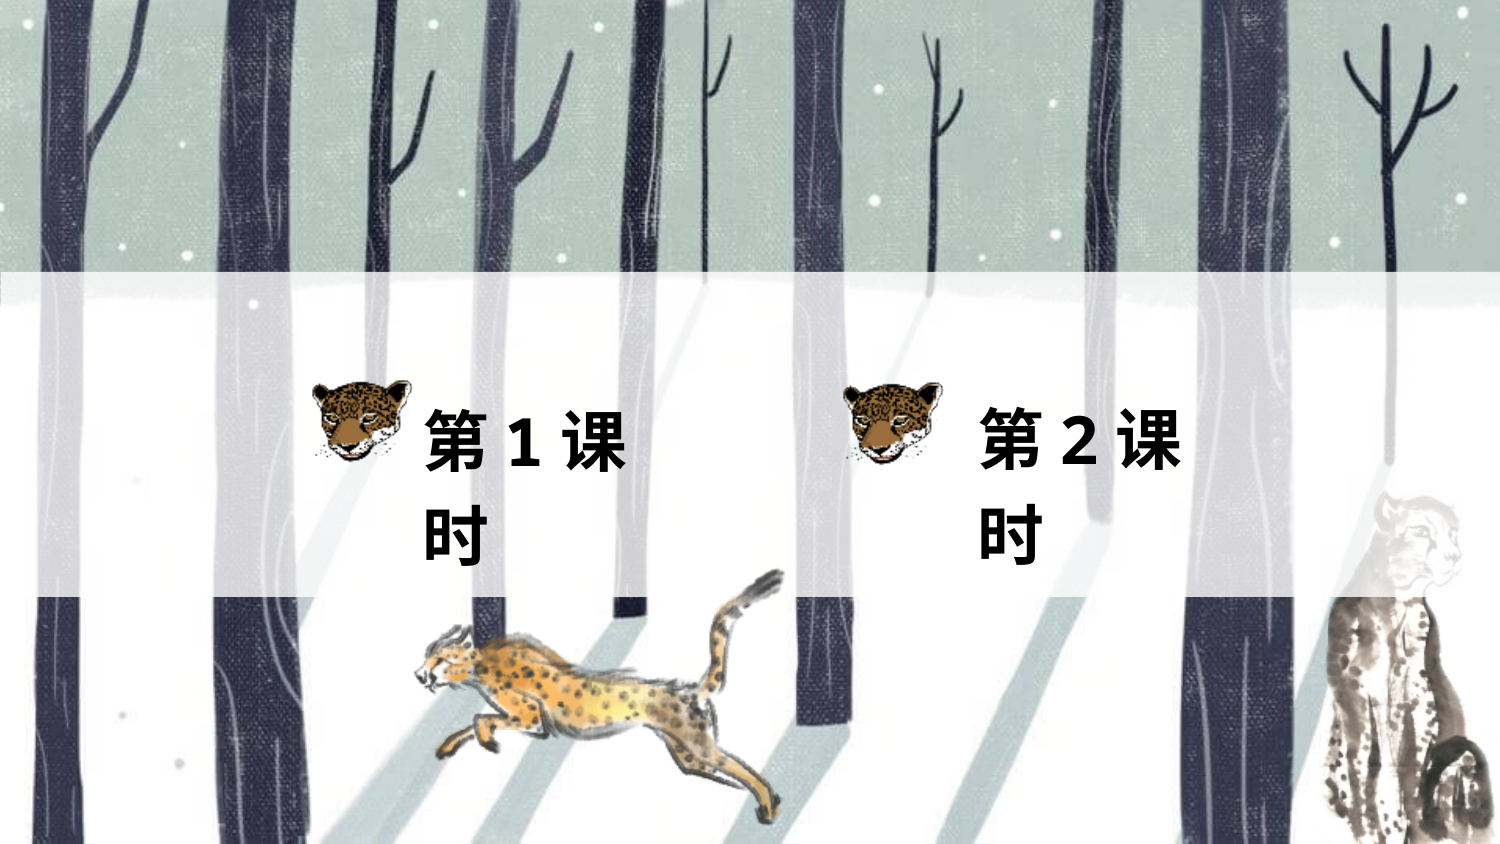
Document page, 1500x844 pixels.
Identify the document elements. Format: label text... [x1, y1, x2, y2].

picture [0, 504, 1500, 844]
text_box 第2课时 [962, 374, 1246, 581]
text_box 第1课时 [407, 375, 692, 583]
picture [289, 365, 440, 479]
picture [820, 367, 971, 481]
picture [0, 0, 1500, 271]
